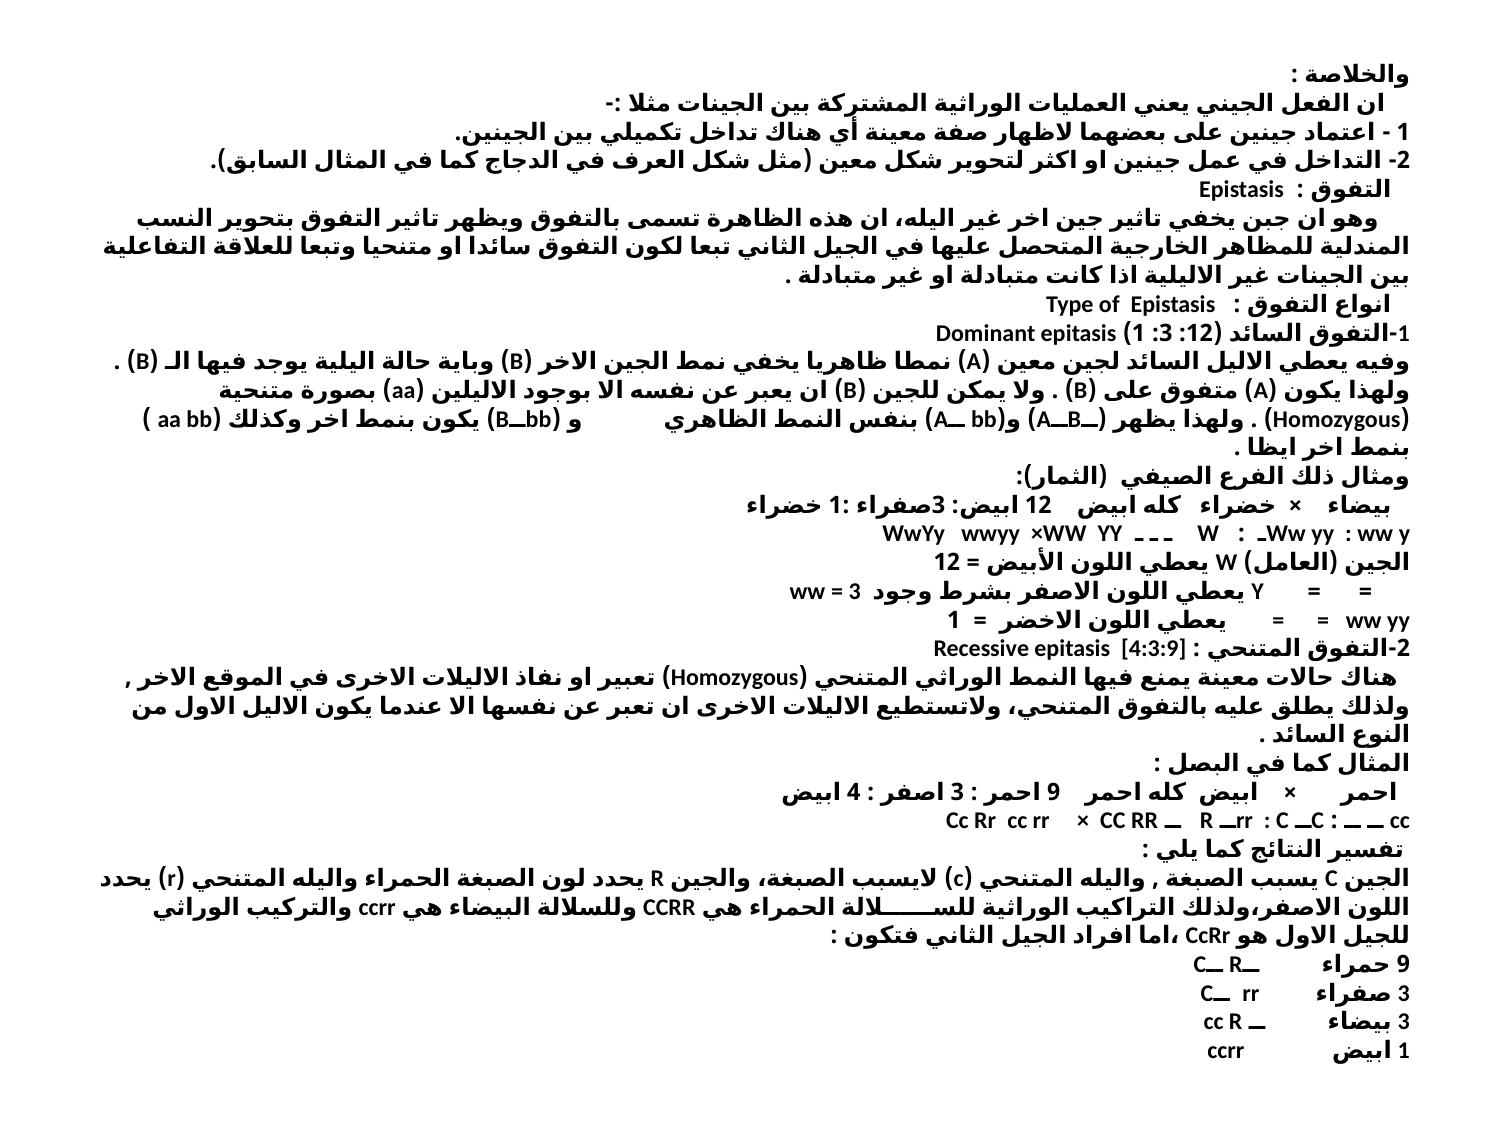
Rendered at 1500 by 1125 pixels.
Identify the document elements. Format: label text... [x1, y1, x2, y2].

title والخلاصة : ان الفعل الجيني يعني العمليات الوراثية المشتركة بين الجينات مثلا :- 1 - اعتماد جينين على بعضهما لاظهار صفة معينة أي هناك تداخل تكميلي بين الجينين. 2- التداخل في عمل جينين او اكثر لتحوير شكل معين (مثل شكل العرف في الدجاج كما في المثال السابق). التفوق : Epistasis وهو ان جبن يخفي تاثير جين اخر غير اليله، ان هذه الظاهرة تسمى بالتفوق ويظهر تاثير التفوق بتحوير النسب المندلية للمظاهر الخارجية المتحصل عليها في الجيل الثاني تبعا لكون التفوق سائدا او متنحيا وتبعا للعلاقة التفاعلية بين الجينات غير الاليلية اذا كانت متبادلة او غير متبادلة . انواع التفوق : Type of Epistasis 1- التفوق السائد (12: 3: 1) Dominant epitasis وفيه يعطي الاليل السائد لجين معين (A) نمطا ظاهريا يخفي نمط الجين الاخر (B) وباية حالة اليلية يوجد فيها الـ (B) . ولهذا يكون (A) متفوق على (B) . ولا يمكن للجين (B) ان يعبر عن نفسه الا بوجود الاليلين (aa) بصورة متنحية (Homozygous) . ولهذا يظهر (ــBــA) و(bb ــA) بنفس النمط الظاهري و (bbــB) يكون بنمط اخر وكذلك (aa bb ) بنمط اخر ايظا . ومثال ذلك الفرع الصيفي (الثمار): بيضاء × خضراء كله ابيض 12 ابيض: 3صفراء :1 خضراء Ww yy : ww yـ : W ـ ـ ـ WwYy wwyy ×WW YY الجين (العامل) W يعطي اللون الأبيض = 12 = = Y يعطي اللون الاصفر بشرط وجود ww = 3 = = ww yy يعطي اللون الاخضر = 1 2- التفوق المتنحي : Recessive epitasis [4:3:9] هناك حالات معينة يمنع فيها النمط الوراثي المتنحي (Homozygous) تعبير او نفاذ الاليلات الاخرى في الموقع الاخر , ولذلك يطلق عليه بالتفوق المتنحي، ولاتستطيع الاليلات الاخرى ان تعبر عن نفسها الا عندما يكون الاليل الاول من النوع السائد . المثال كما في البصل : احمر × ابيض كله احمر 9 احمر : 3 اصفر : 4 ابيض cc ــ ــ : Cــ rr : Cــ R ــ Cc Rr cc rr × CC RR تفسير النتائج كما يلي : الجين C يسبب الصبغة , واليله المتنحي (c) لايسبب الصبغة، والجين R يحدد لون الصبغة الحمراء واليله المتنحي (r) يحدد اللون الاصفر،ولذلك التراكيب الوراثية للســــــلالة الحمراء هي CCRR وللسلالة البيضاء هي ccrr والتركيب الوراثي للجيل الاول هو CcRr ،اما افراد الجيل الثاني فتكون : 9 حمراء ــR ــC 3 صفراء rr ــC 3 بيضاء ــ cc R 1 ابيض ccrr [75, 45, 1425, 1106]
